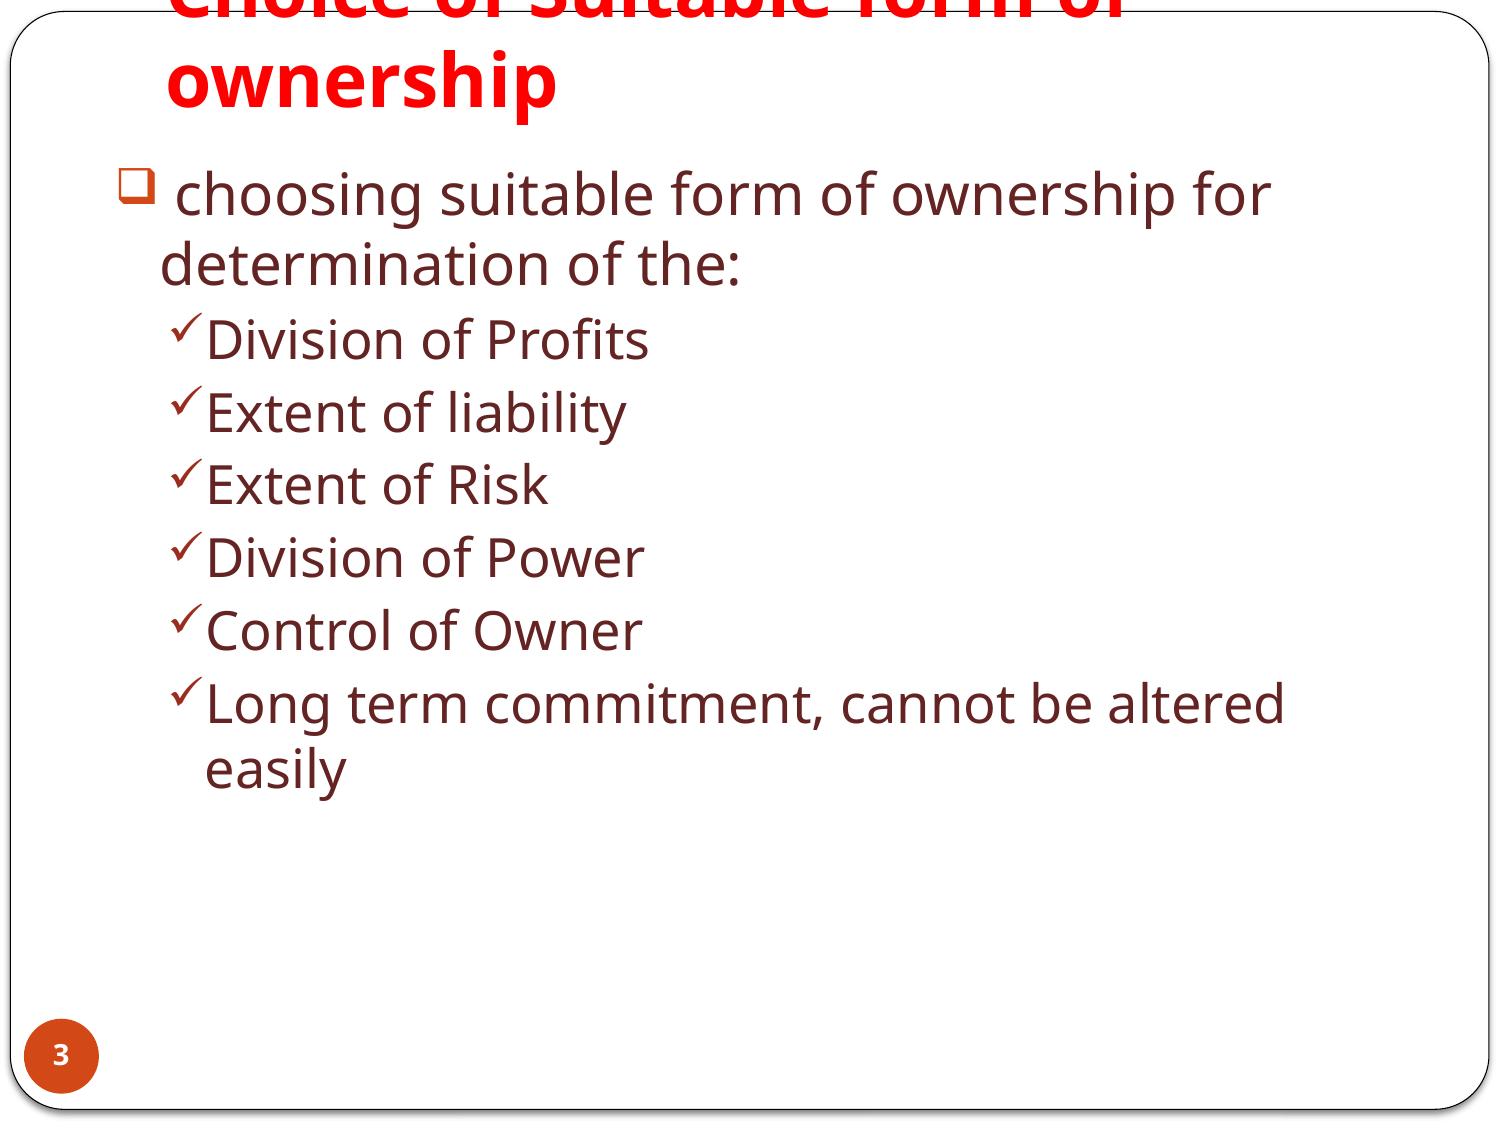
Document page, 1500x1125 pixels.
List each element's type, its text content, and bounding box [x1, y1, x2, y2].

title Choice of Suitable form of ownership [150, 24, 1425, 138]
slide_number 3 [23, 1018, 99, 1094]
list choosing suitable form of ownership for determination of the: Division of Profits Extent of liability Extent of Risk Division of Power Control of Owner Long term commitment, cannot be altered easily [99, 149, 1438, 1025]
